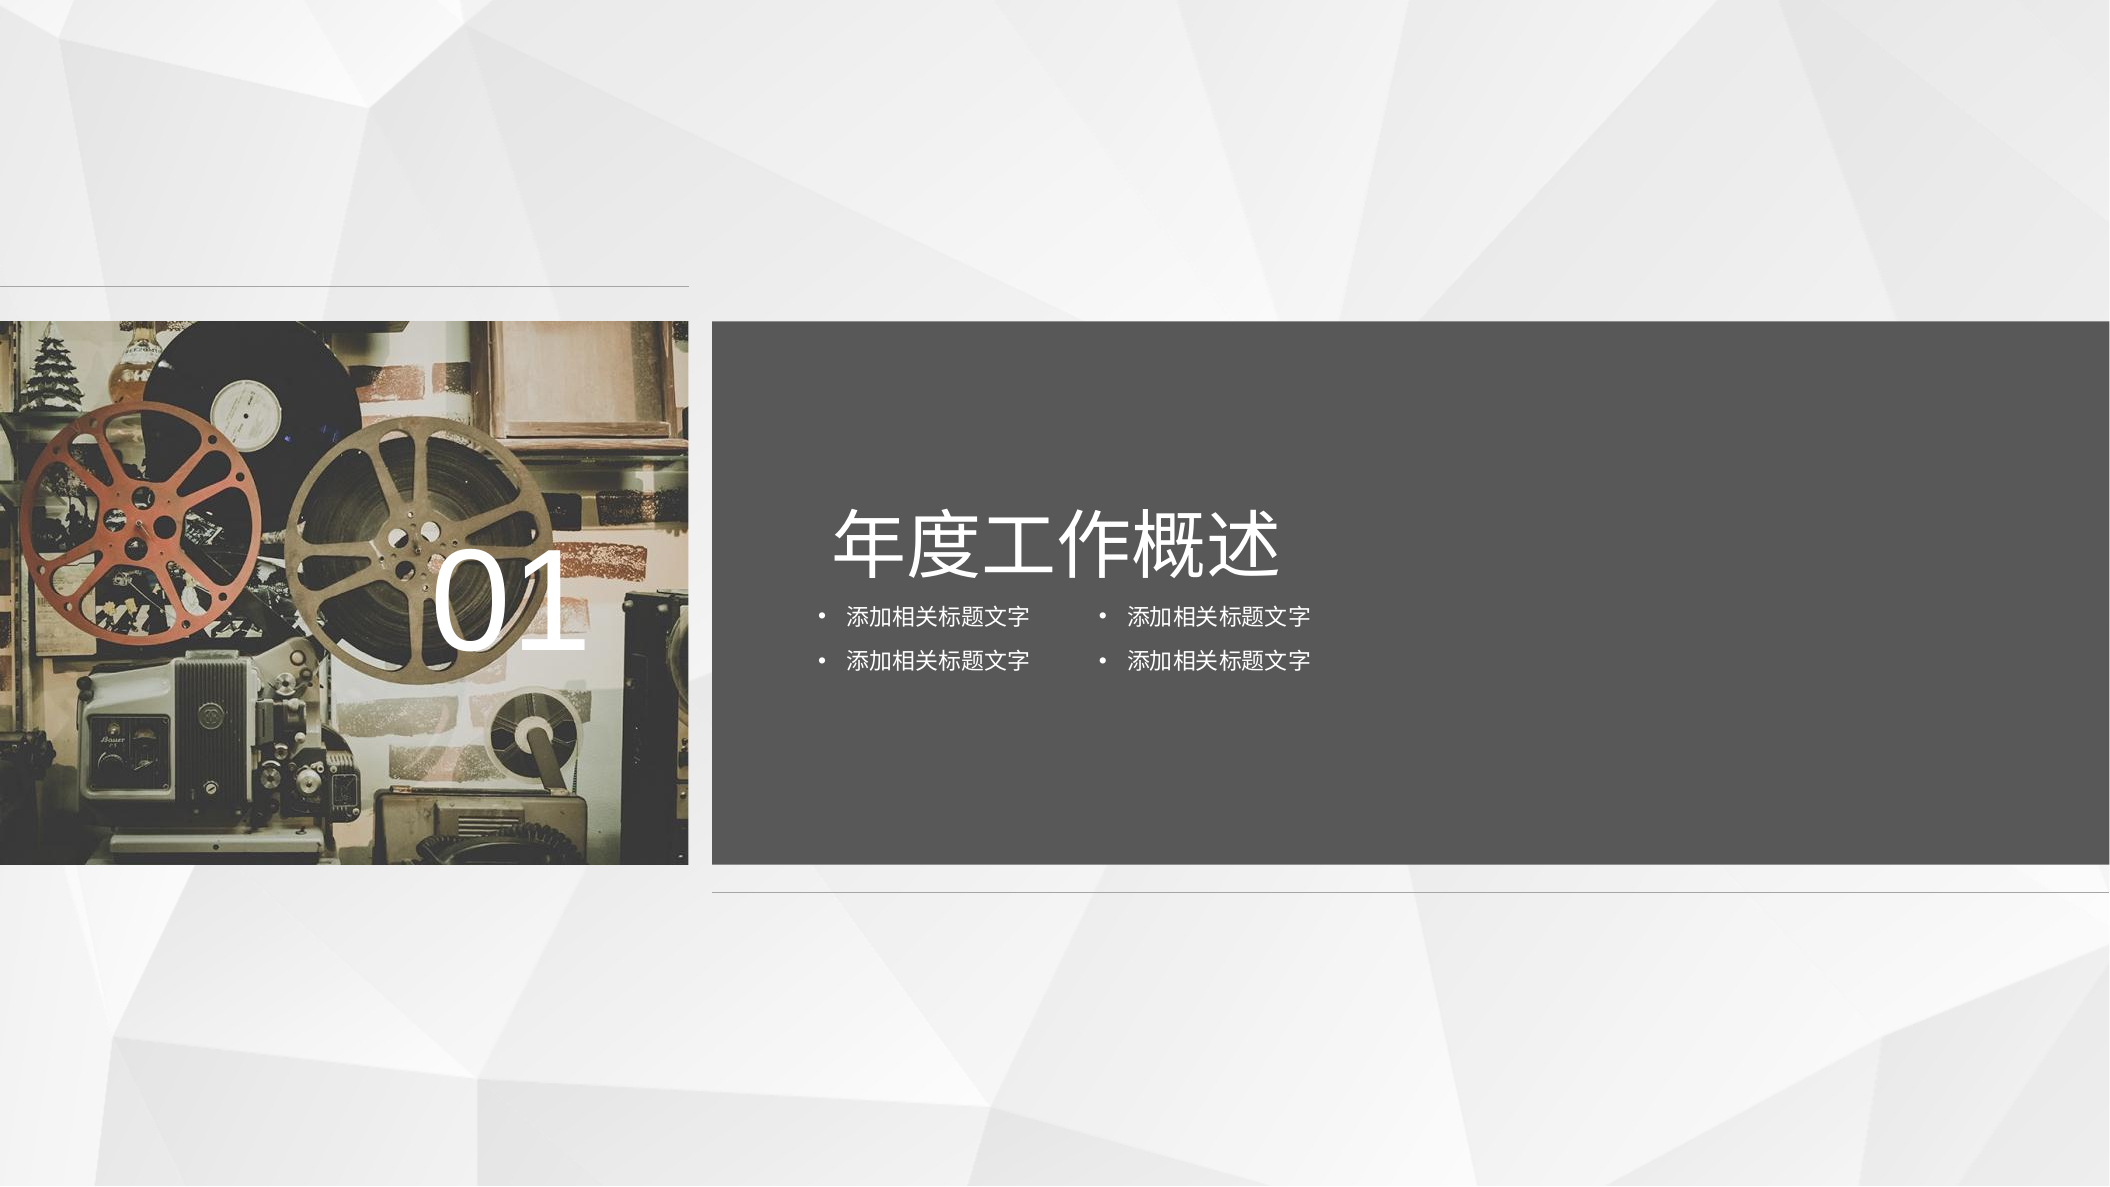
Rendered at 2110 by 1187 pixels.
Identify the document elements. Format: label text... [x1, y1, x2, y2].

text_box 添加相关标题文字 [1084, 639, 1327, 682]
text_box [711, 320, 2110, 866]
text_box 添加相关标题文字 [1084, 594, 1327, 638]
text_box 添加相关标题文字 [803, 639, 1046, 682]
text_box 添加相关标题文字 [803, 594, 1046, 638]
text_box [0, 320, 689, 866]
text_box 01 [394, 497, 628, 687]
text_box 年度工作概述 [794, 497, 1318, 588]
picture [0, 0, 2110, 1186]
